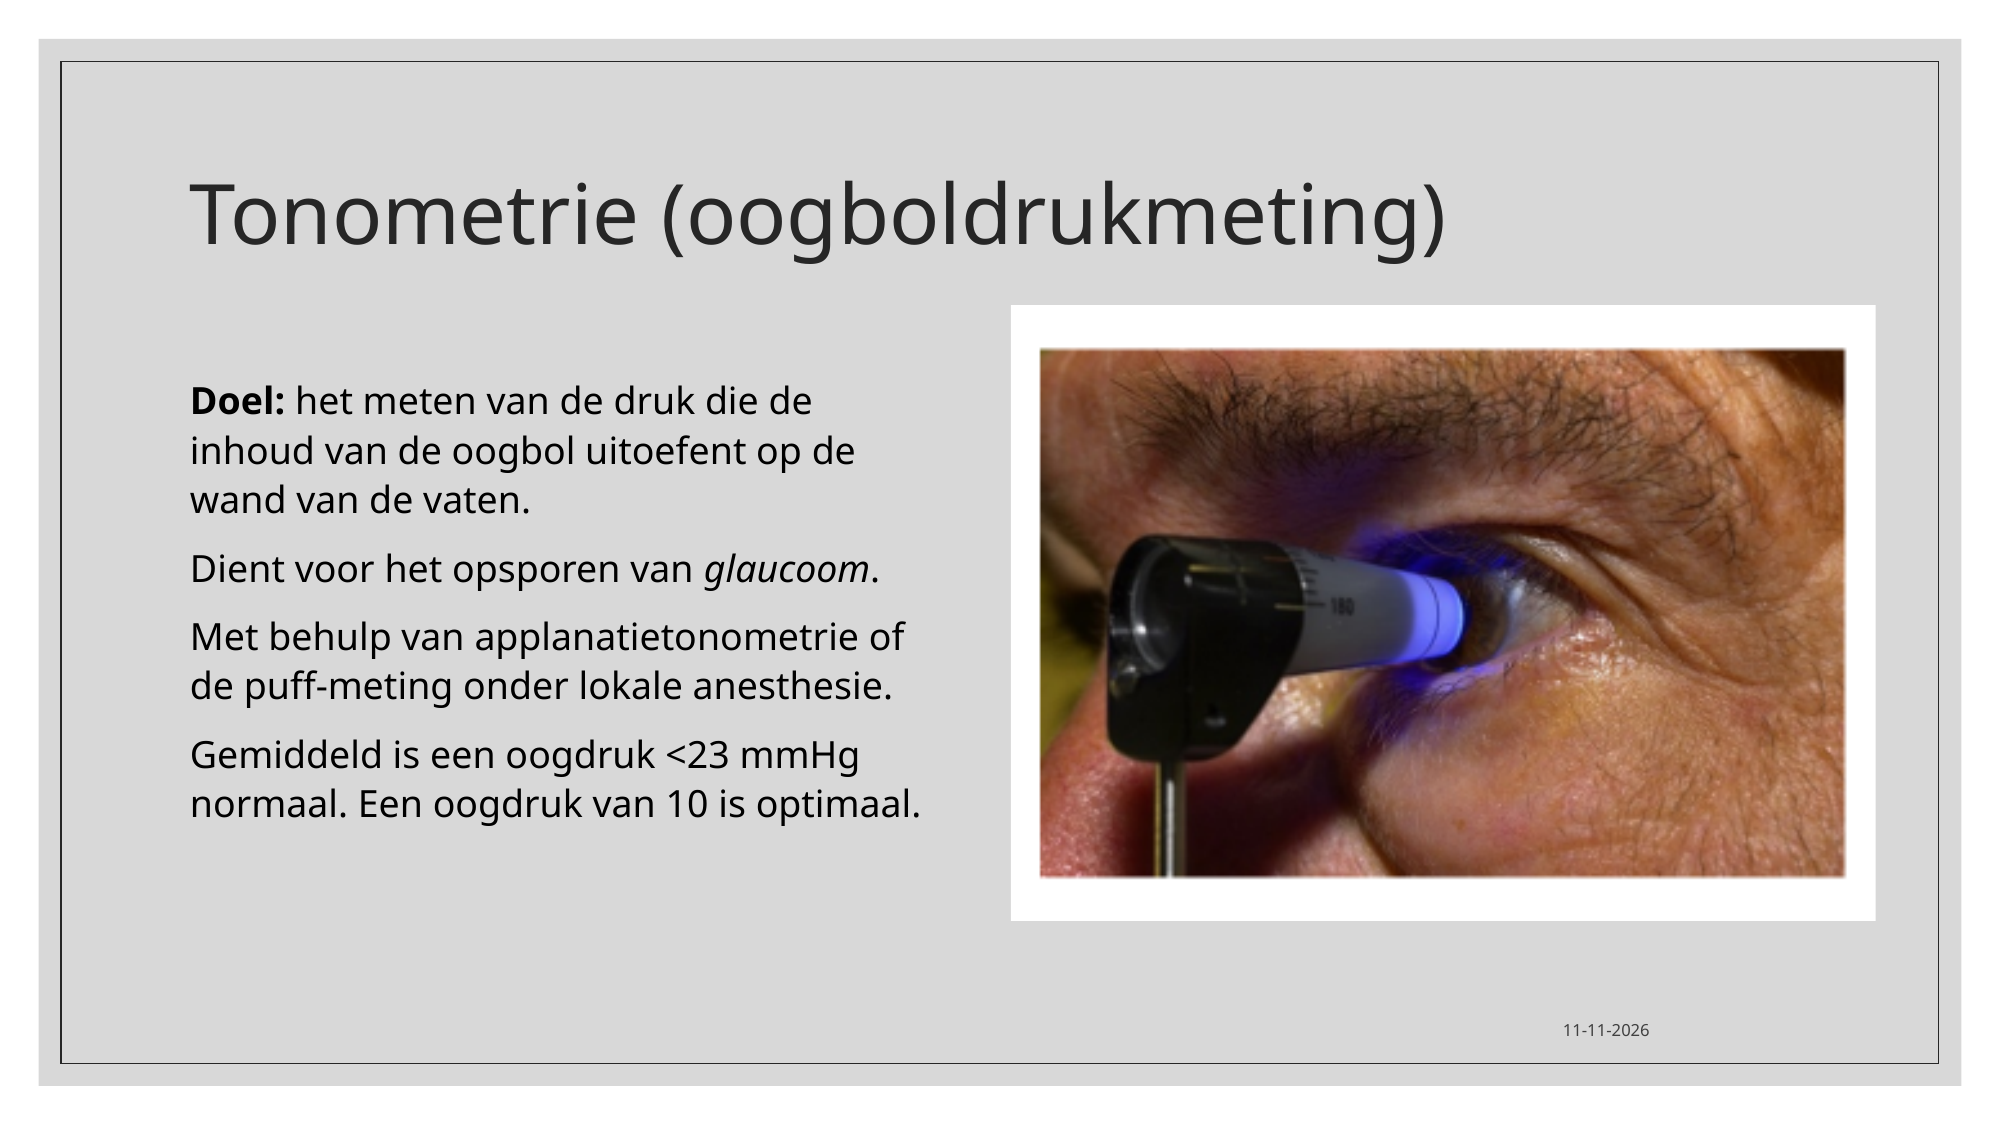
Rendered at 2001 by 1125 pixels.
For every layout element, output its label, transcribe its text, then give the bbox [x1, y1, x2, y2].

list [1010, 305, 1876, 921]
list Doel: het meten van de druk die de inhoud van de oogbol uitoefent op de wand van de vaten. Dient voor het opsporen van glaucoom. Met behulp van applanatietonometrie of de puff-meting onder lokale anesthesie. Gemiddeld is een oogdruk <23 mmHg normaal. Een oogdruk van 10 is optimaal. [174, 365, 940, 981]
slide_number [1190, 990, 1665, 1050]
title Tonometrie (oogboldrukmeting) [174, 105, 1825, 331]
